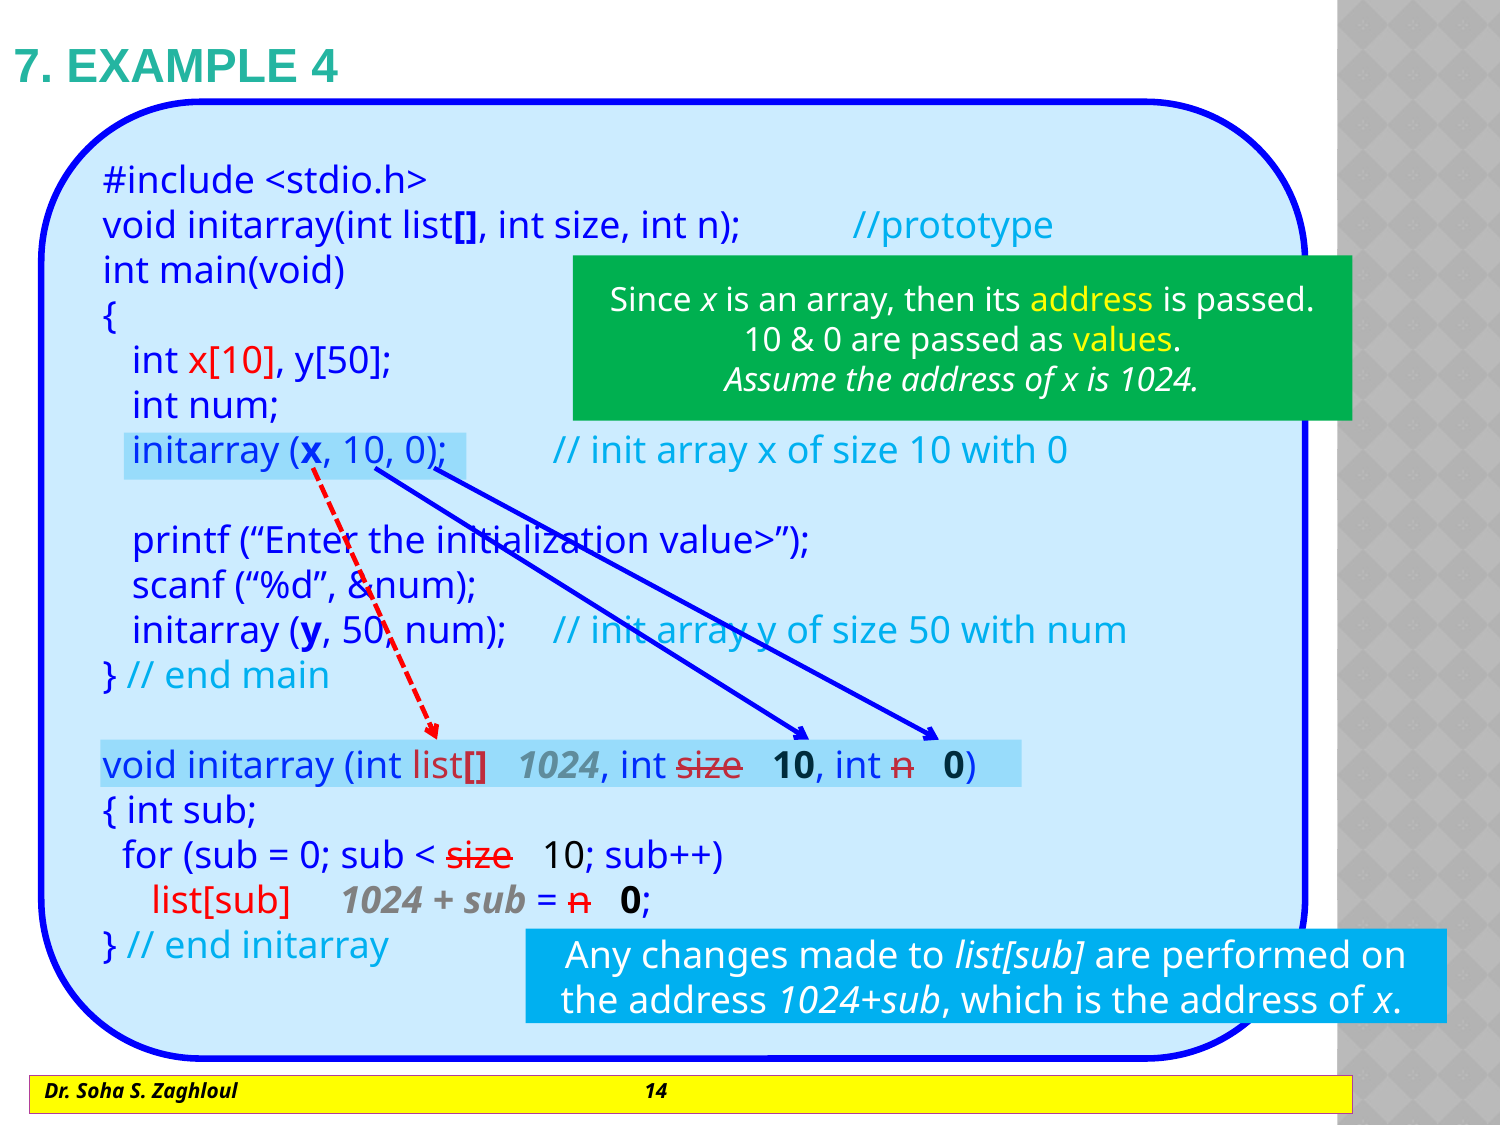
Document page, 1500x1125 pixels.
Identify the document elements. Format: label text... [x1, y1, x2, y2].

text_box [97, 736, 1025, 790]
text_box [374, 467, 431, 741]
text_box #include <stdio.h> void initarray(int list[], int size, int n); //prototype int main(void) { int x[10], y[50]; int num; initarray (x, 10, 0); // init array x of size 10 with 0 printf (“Enter the initialization value>”); scanf (“%d”, &num); initarray (y, 50, num); // init array y of size 50 with num } // end main void initarray (int list[] 1024, int size 10, int n 0) { int sub; for (sub = 0; sub < size 10; sub++) list[sub] 1024 + sub = n 0; } // end initarray [37, 98, 1309, 1062]
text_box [433, 467, 940, 741]
text_box [121, 429, 470, 483]
title 7. example 4 [5, 19, 1341, 93]
text_box Any changes made to list[sub] are performed on the address 1024+sub, which is the address of x. [522, 925, 1450, 1026]
text_box Since x is an array, then its address is passed. 10 & 0 are passed as values. Assume the address of x is 1024. [570, 252, 1356, 424]
text_box Dr. Soha S. Zaghloul 14 [29, 1075, 1353, 1114]
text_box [312, 467, 372, 741]
